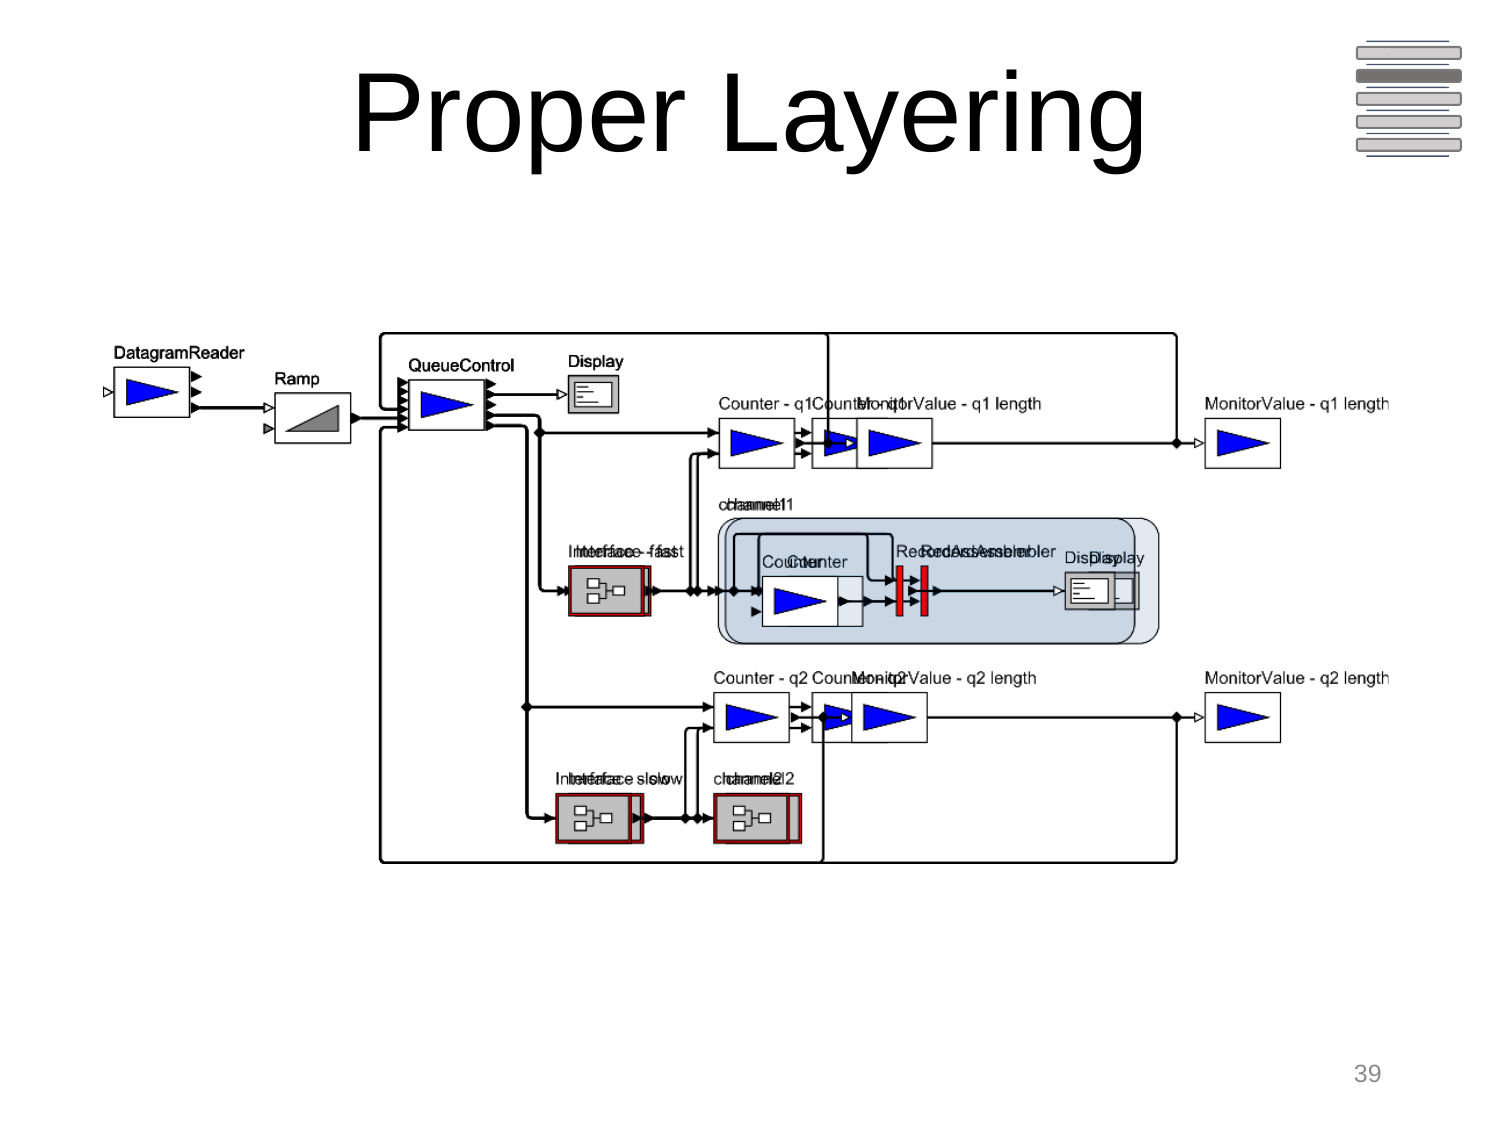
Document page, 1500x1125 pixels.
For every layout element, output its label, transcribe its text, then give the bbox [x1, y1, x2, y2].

slide_number 38 [1059, 1042, 1397, 1103]
title Proper Layering [103, 37, 1397, 193]
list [1139, 332, 1389, 864]
picture [103, 332, 1139, 864]
